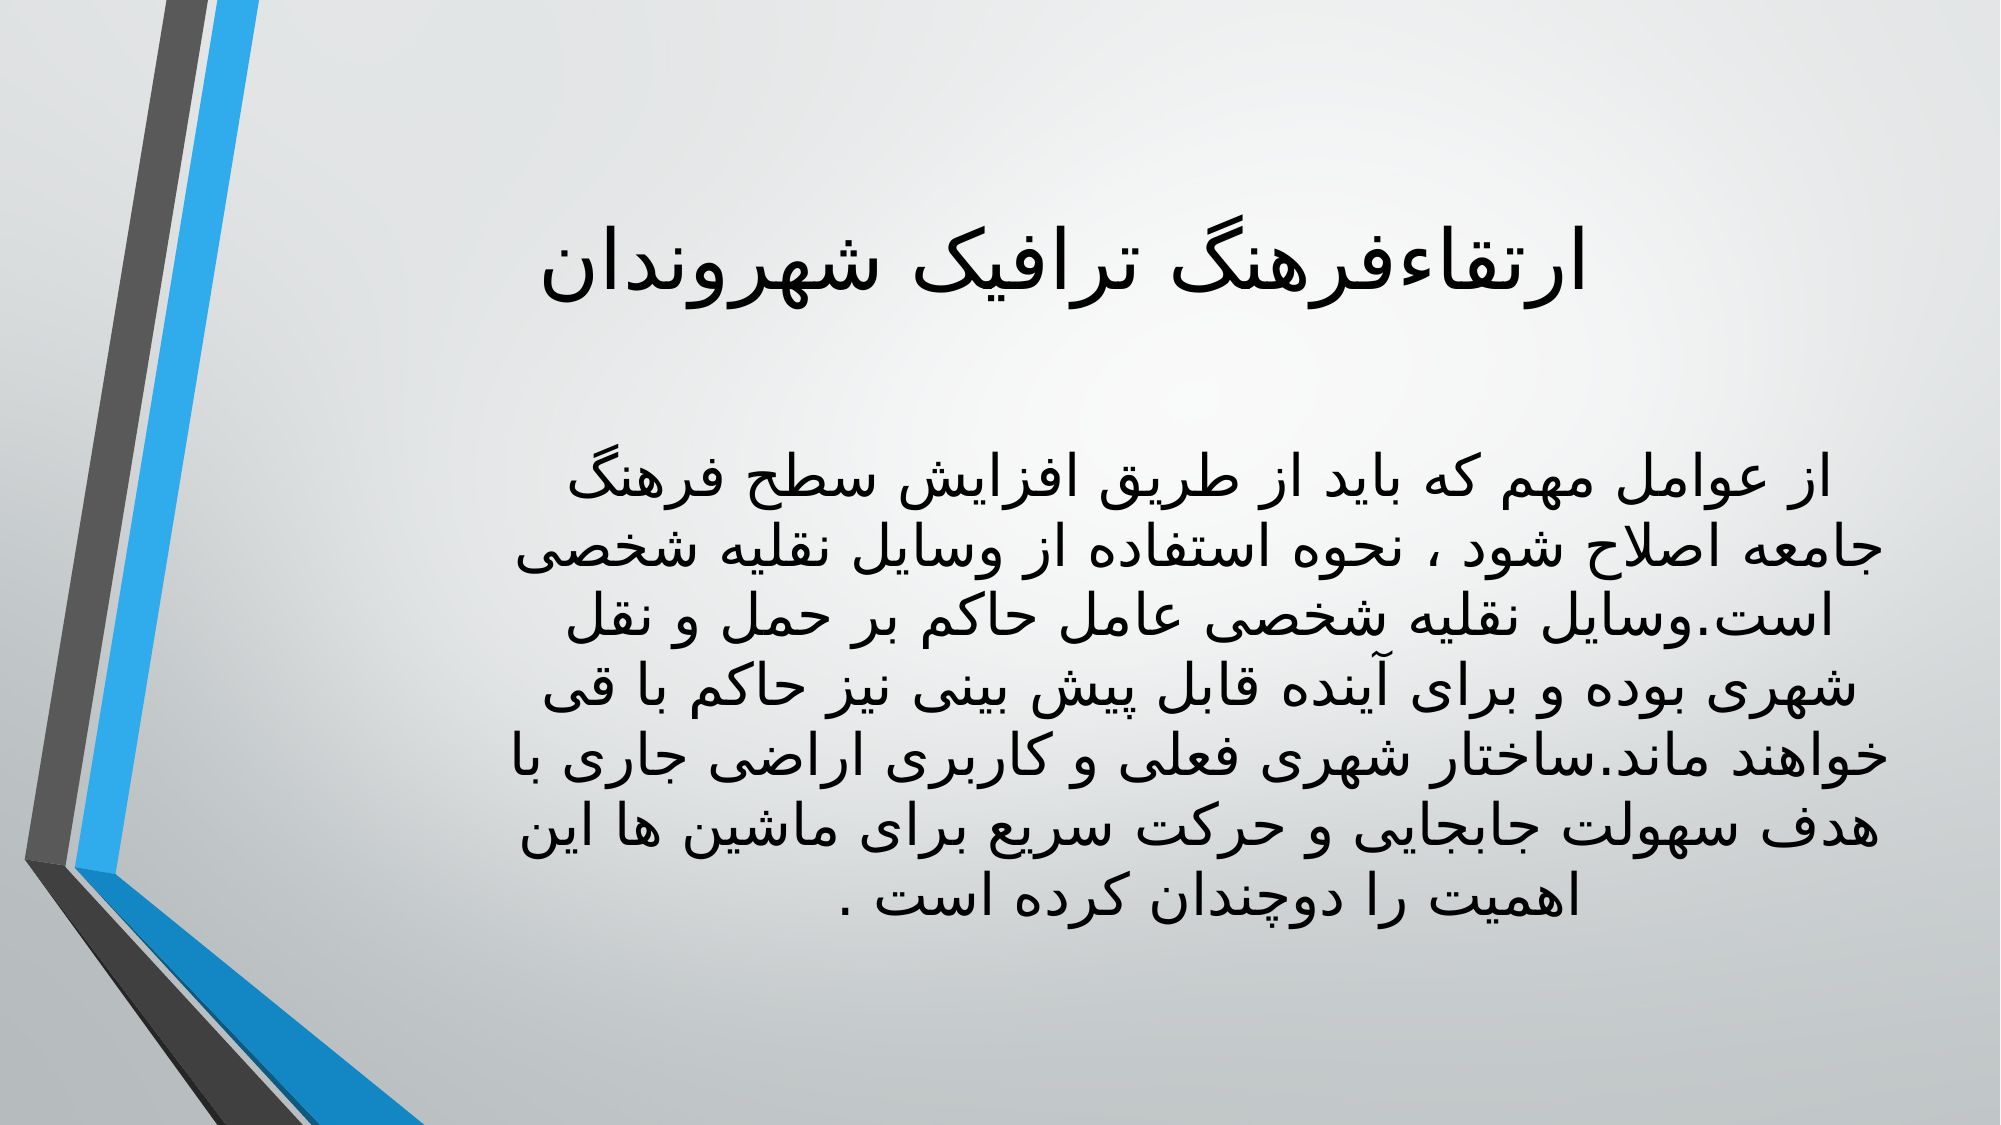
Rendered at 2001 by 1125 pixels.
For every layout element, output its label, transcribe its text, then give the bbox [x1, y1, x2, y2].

list از عوامل مهم که باید از طریق افزایش سطح فرهنگ جامعه اصلاح شود ، نحوه استفاده از وسایل نقلیه شخصی است.وسایل نقلیه شخصی عامل حاکم بر حمل و نقل شهری بوده و برای آینده قابل پیش بینی نیز حاکم با قی خواهند ماند.ساختار شهری فعلی و کاربری اراضی جاری با هدف سهولت جابجایی و حرکت سریع برای ماشین ها این اهمیت را دوچندان کرده است . [481, 399, 1920, 1059]
title ارتقاءفرهنگ ترافیک شهروندان [243, 112, 1887, 400]
